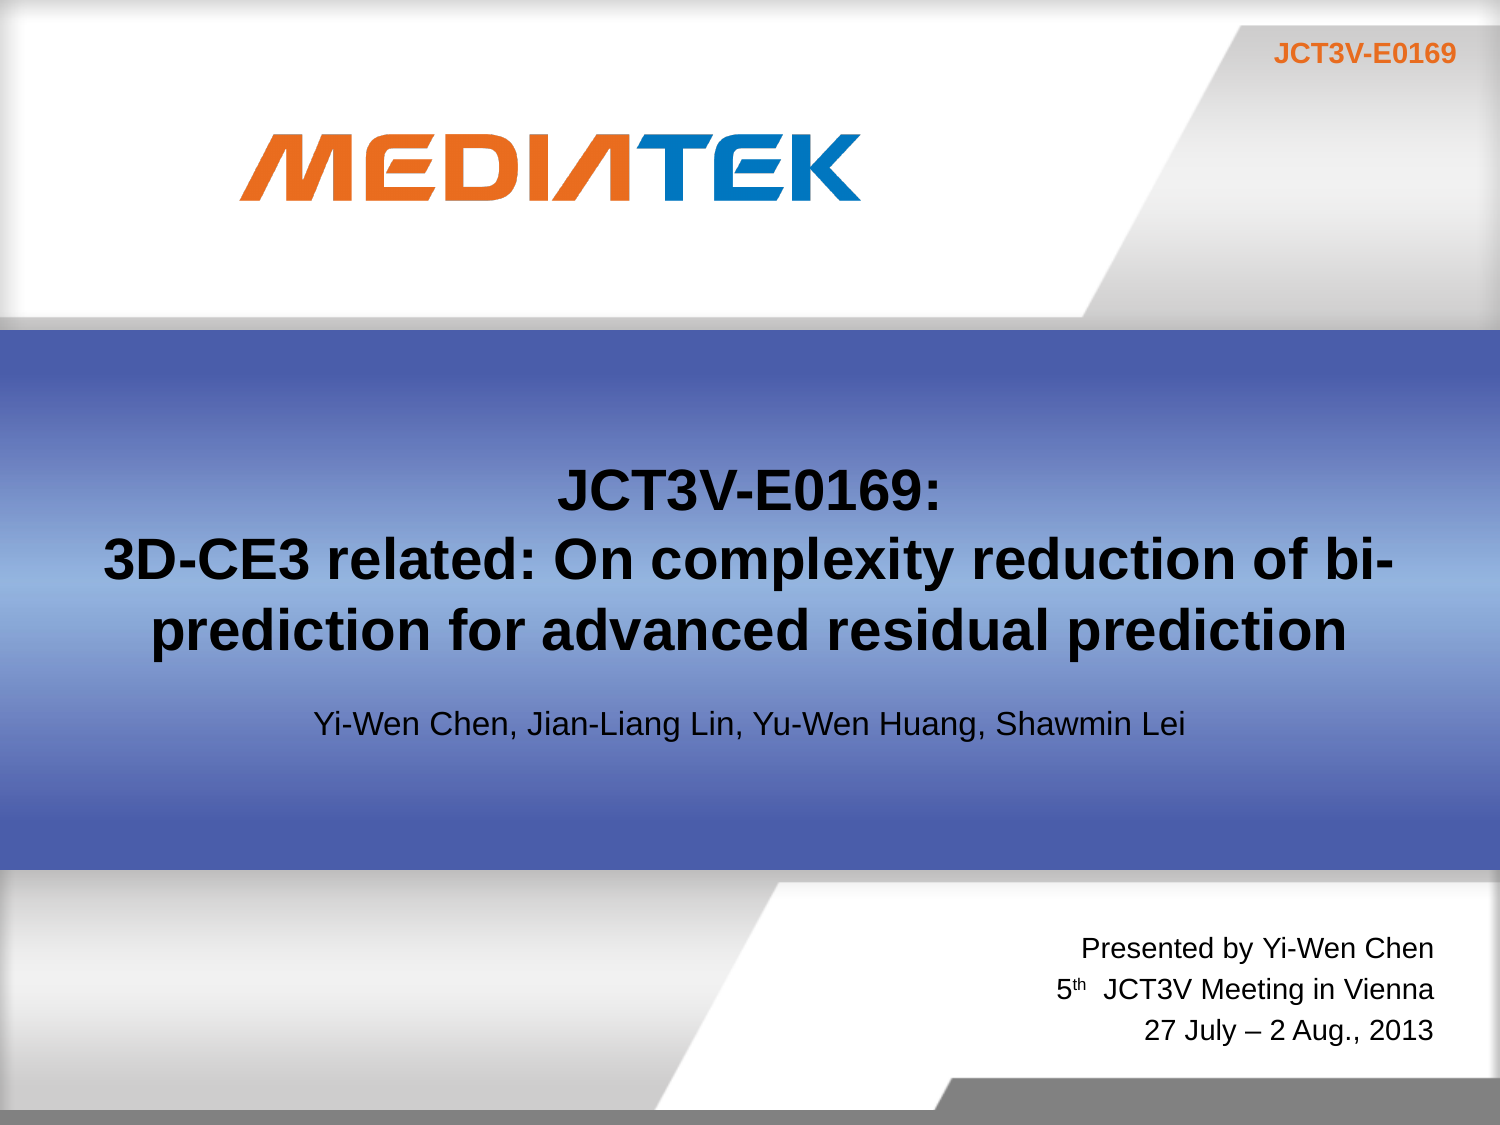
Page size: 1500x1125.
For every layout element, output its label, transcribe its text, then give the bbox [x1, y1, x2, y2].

title JCT3V-E0169: 3D-CE3 related: On complexity reduction of bi-prediction for advanced residual prediction [50, 438, 1450, 676]
picture [0, 0, 1500, 1125]
text_box Yi-Wen Chen, Jian-Liang Lin, Yu-Wen Huang, Shawmin Lei [162, 694, 1338, 750]
text_box Presented by Yi-Wen Chen 5th JCT3V Meeting in Vienna 27 July – 2 Aug., 2013 [787, 922, 1450, 1054]
